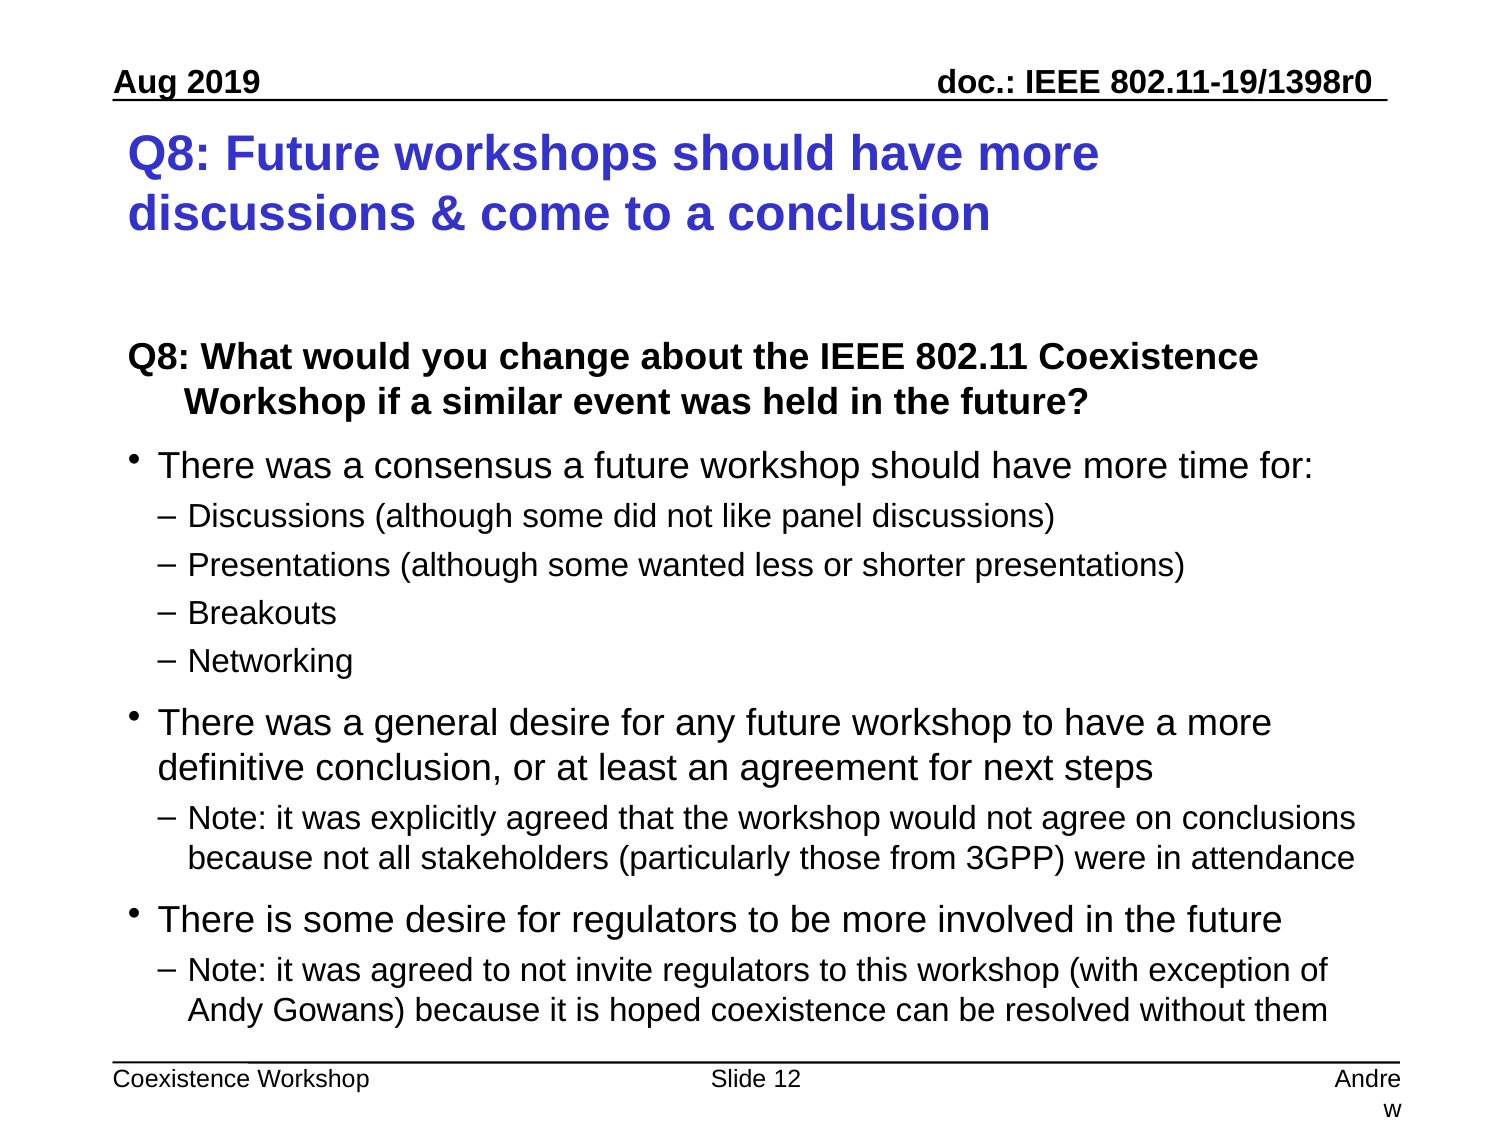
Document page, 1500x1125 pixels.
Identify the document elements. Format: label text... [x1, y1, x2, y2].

title Q8: Future workshops should have more discussions & come to a conclusion [112, 112, 1388, 288]
list Q8: What would you change about the IEEE 802.11 Coexistence Workshop if a similar event was held in the future? There was a consensus a future workshop should have more time for: Discussions (although some did not like panel discussions) Presentations (although some wanted less or shorter presentations) Breakouts Networking There was a general desire for any future workshop to have a more definitive conclusion, or at least an agreement for next steps Note: it was explicitly agreed that the workshop would not agree on conclusions because not all stakeholders (particularly those from 3GPP) were in attendance There is some desire for regulators to be more involved in the future Note: it was agreed to not invite regulators to this workshop (with exception of Andy Gowans) because it is hoped coexistence can be resolved without them [112, 324, 1388, 1000]
slide_number Slide 12 [709, 1061, 803, 1093]
footer Andrew Myles, Cisco [1320, 1061, 1402, 1093]
